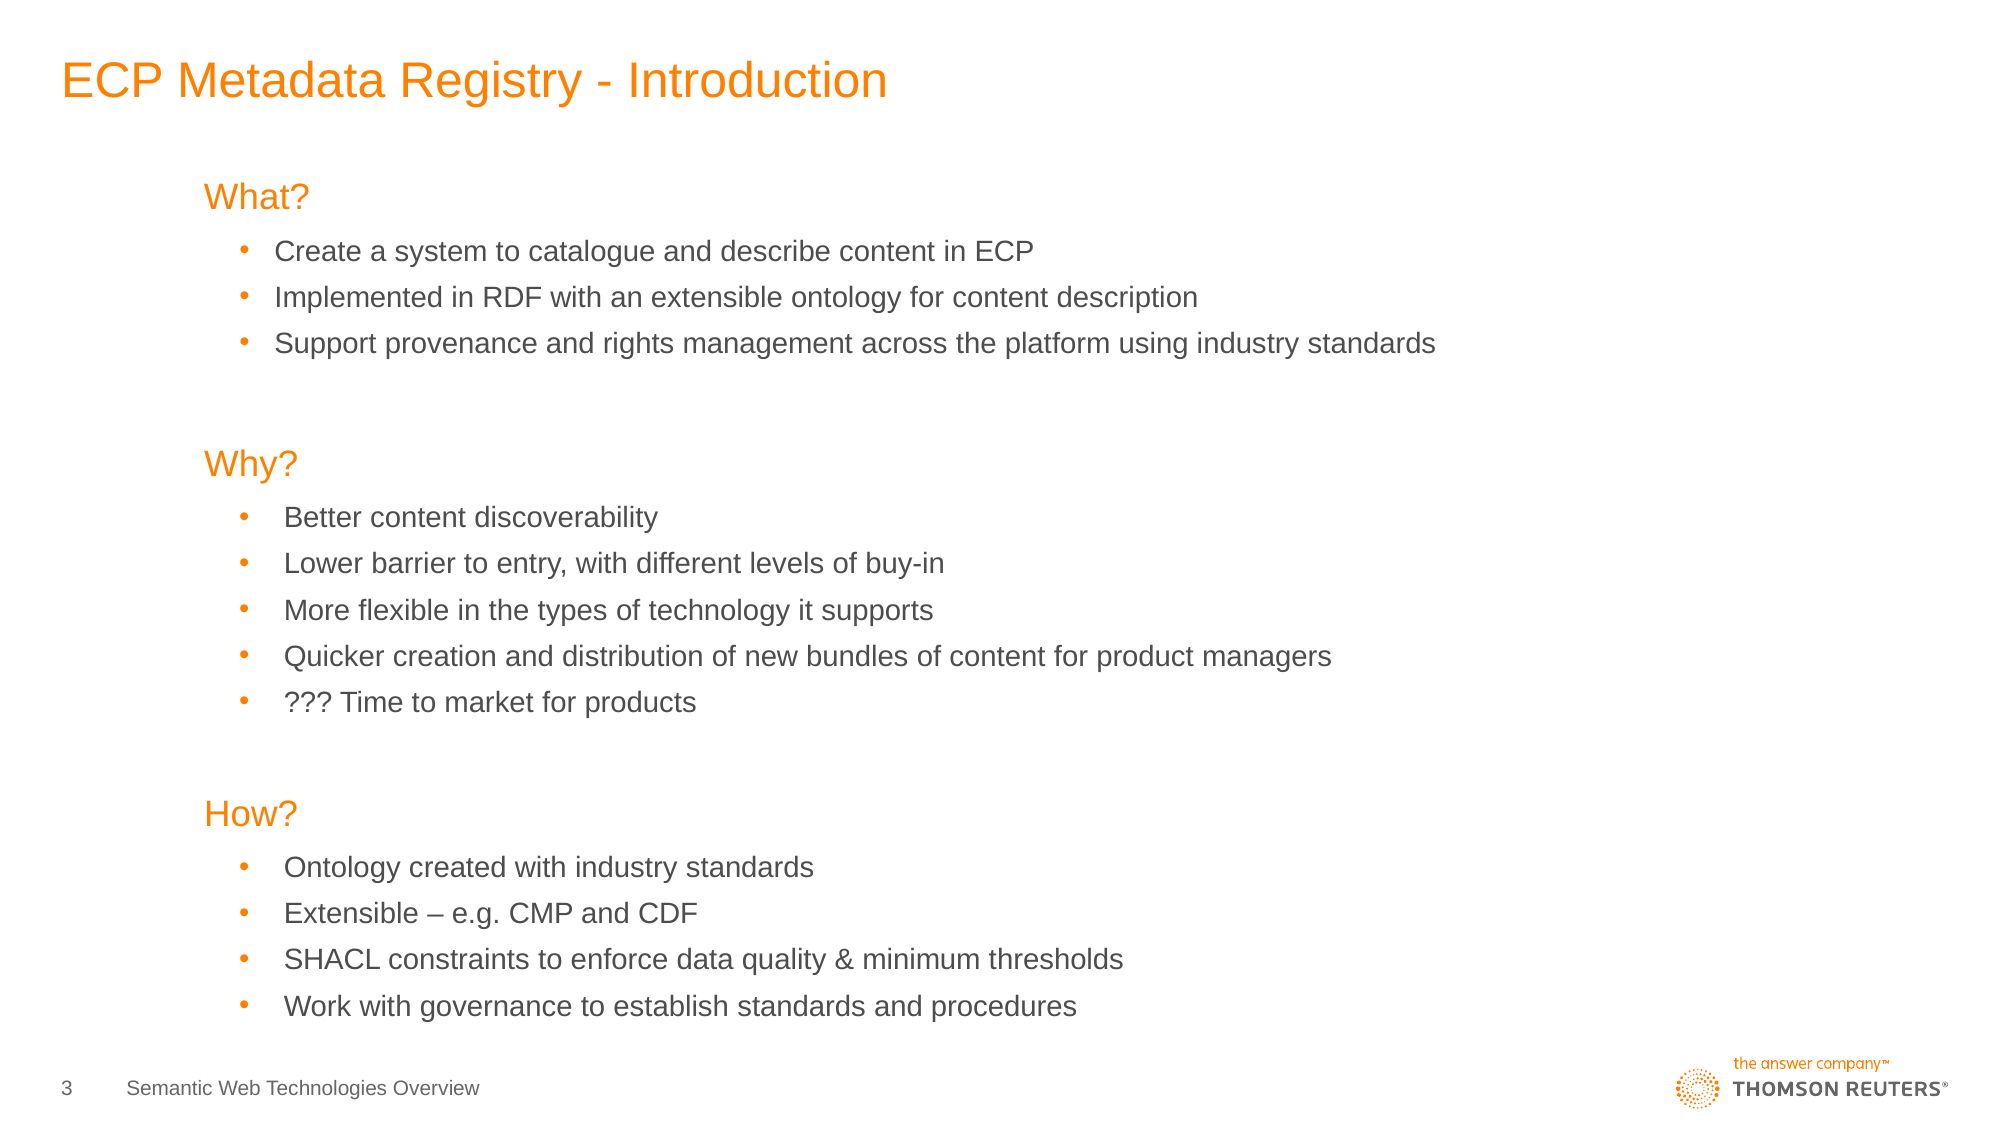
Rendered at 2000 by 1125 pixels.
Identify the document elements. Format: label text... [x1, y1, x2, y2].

title ECP Metadata Registry - Introduction [61, 47, 1750, 118]
footer Semantic Web Technologies Overview [126, 1074, 1000, 1125]
slide_number 3 [61, 1074, 125, 1125]
list What? Create a system to catalogue and describe content in ECP Implemented in RDF with an extensible ontology for content description Support provenance and rights management across the platform using industry standards Why? Better content discoverability Lower barrier to entry, with different levels of buy-in More flexible in the types of technology it supports Quicker creation and distribution of new bundles of content for product managers ??? Time to market for products How? Ontology created with industry standards Extensible – e.g. CMP and CDF SHACL constraints to enforce data quality & minimum thresholds Work with governance to establish standards and procedures [61, 173, 1750, 1028]
